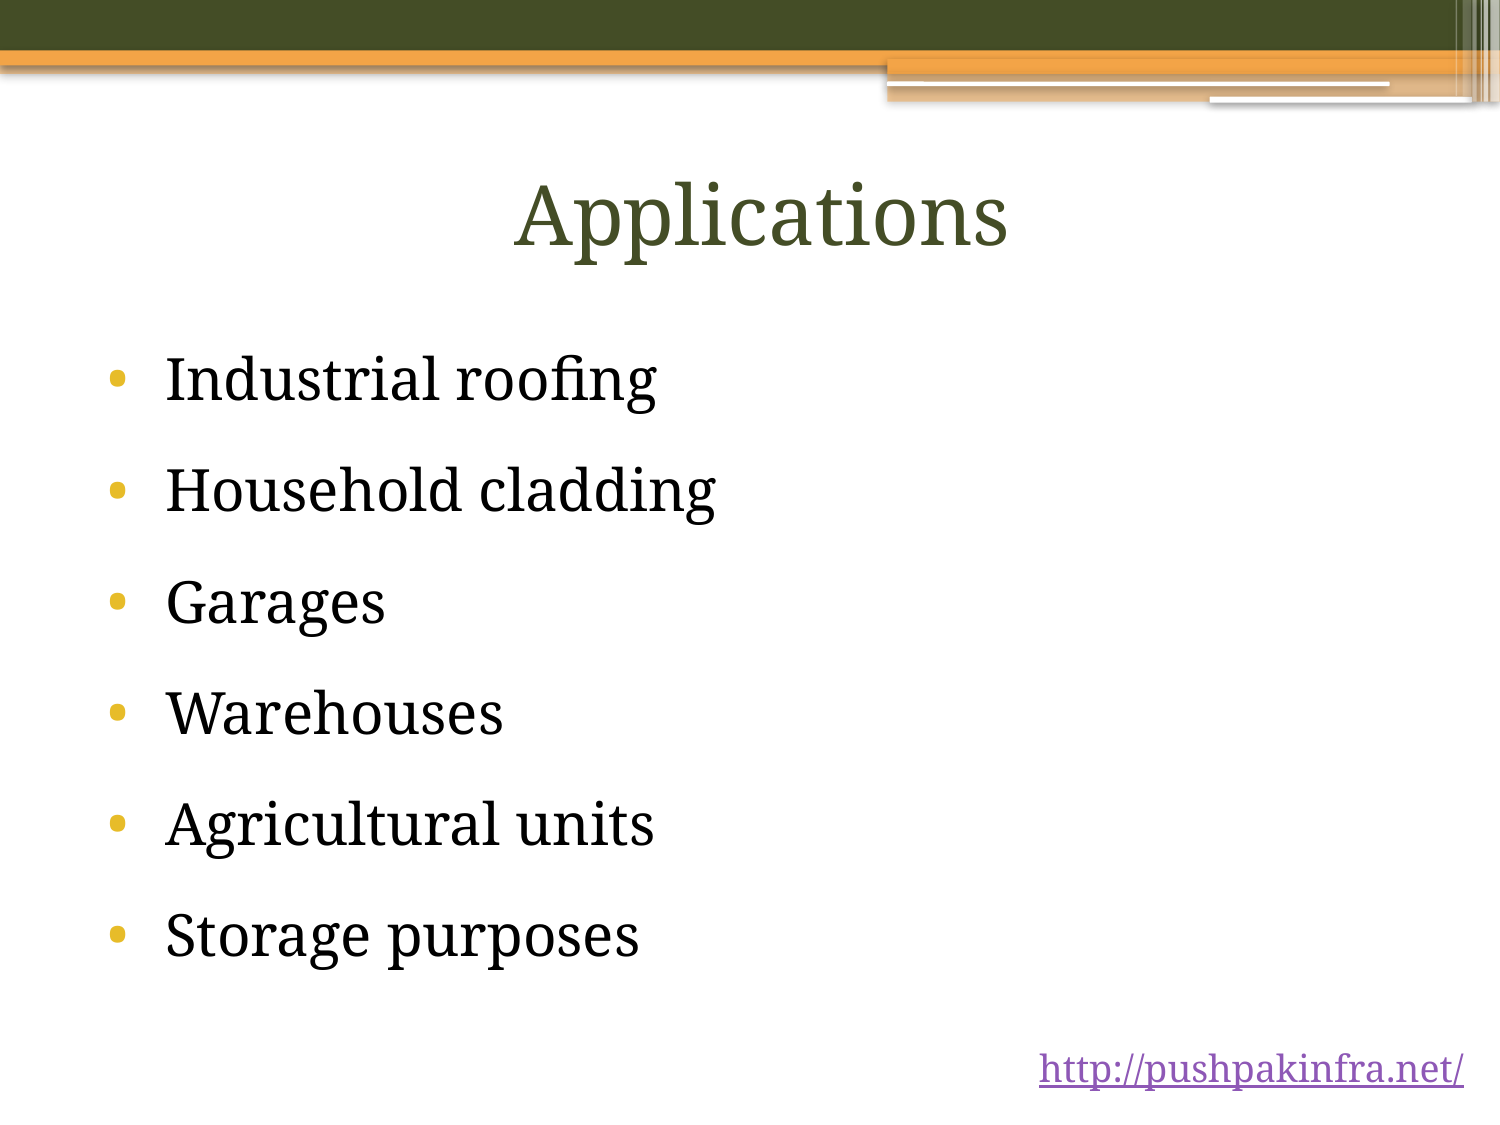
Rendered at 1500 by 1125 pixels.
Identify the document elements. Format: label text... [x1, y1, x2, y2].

list Industrial roofing Household cladding Garages Warehouses Agricultural units Storage purposes [75, 299, 1425, 1010]
title Applications [87, 125, 1438, 300]
text_box http://pushpakinfra.net/ [1024, 1037, 1479, 1104]
